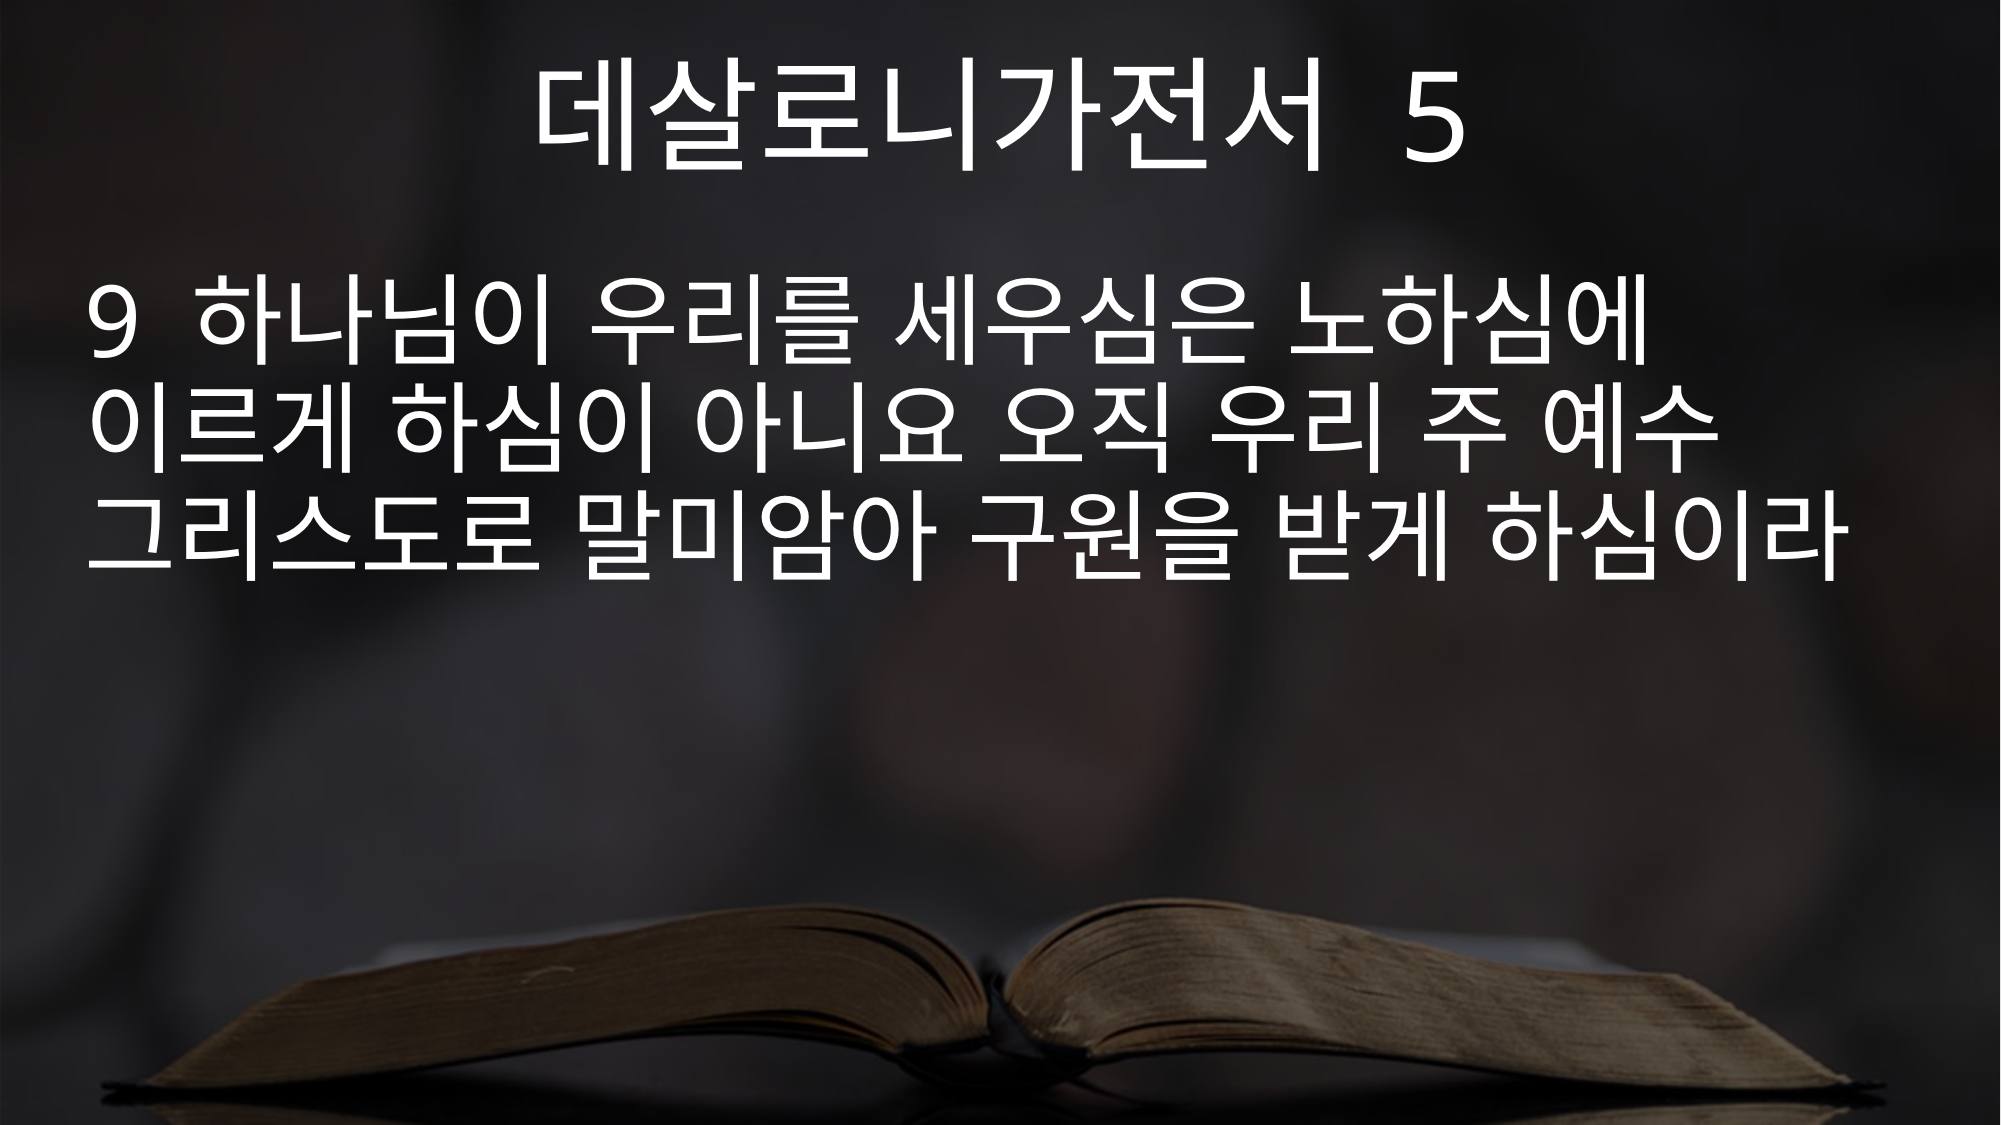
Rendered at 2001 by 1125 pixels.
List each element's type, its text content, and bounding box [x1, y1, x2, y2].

picture [0, 0, 2001, 1125]
footer 데살로니가전서 5 [0, 32, 2000, 192]
list 9 하나님이 우리를 세우심은 노하심에 이르게 하심이 아니요 오직 우리 주 예수 그리스도로 말미암아 구원을 받게 하심이라 [69, 263, 1953, 423]
